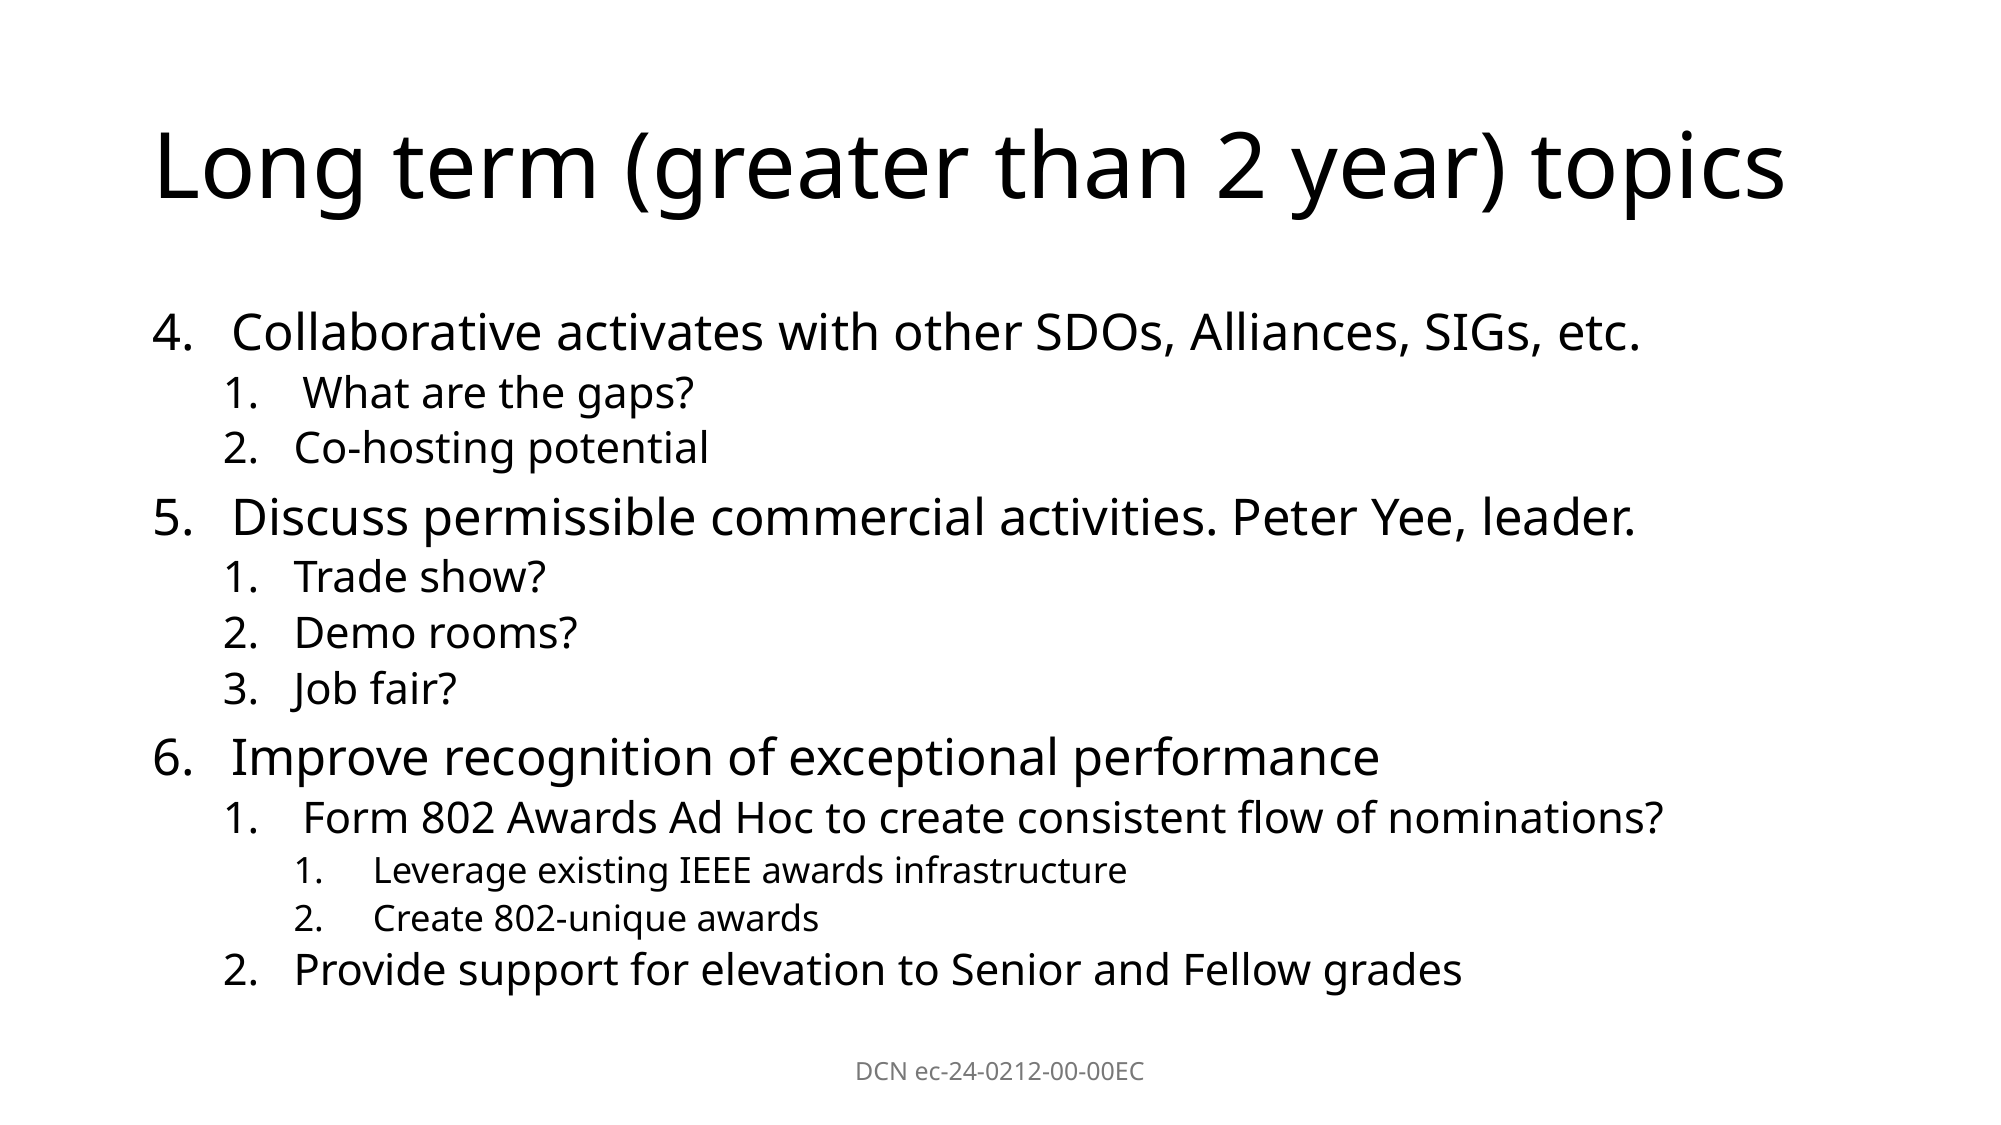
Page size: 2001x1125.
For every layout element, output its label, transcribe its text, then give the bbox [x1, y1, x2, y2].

title Long term (greater than 2 year) topics [137, 59, 1863, 278]
list Collaborative activates with other SDOs, Alliances, SIGs, etc. What are the gaps? Co-hosting potential Discuss permissible commercial activities. Peter Yee, leader. Trade show? Demo rooms? Job fair? Improve recognition of exceptional performance Form 802 Awards Ad Hoc to create consistent flow of nominations? Leverage existing IEEE awards infrastructure Create 802-unique awards Provide support for elevation to Senior and Fellow grades [137, 299, 1863, 1014]
footer DCN ec-24-0212-00-00EC [662, 1042, 1338, 1103]
